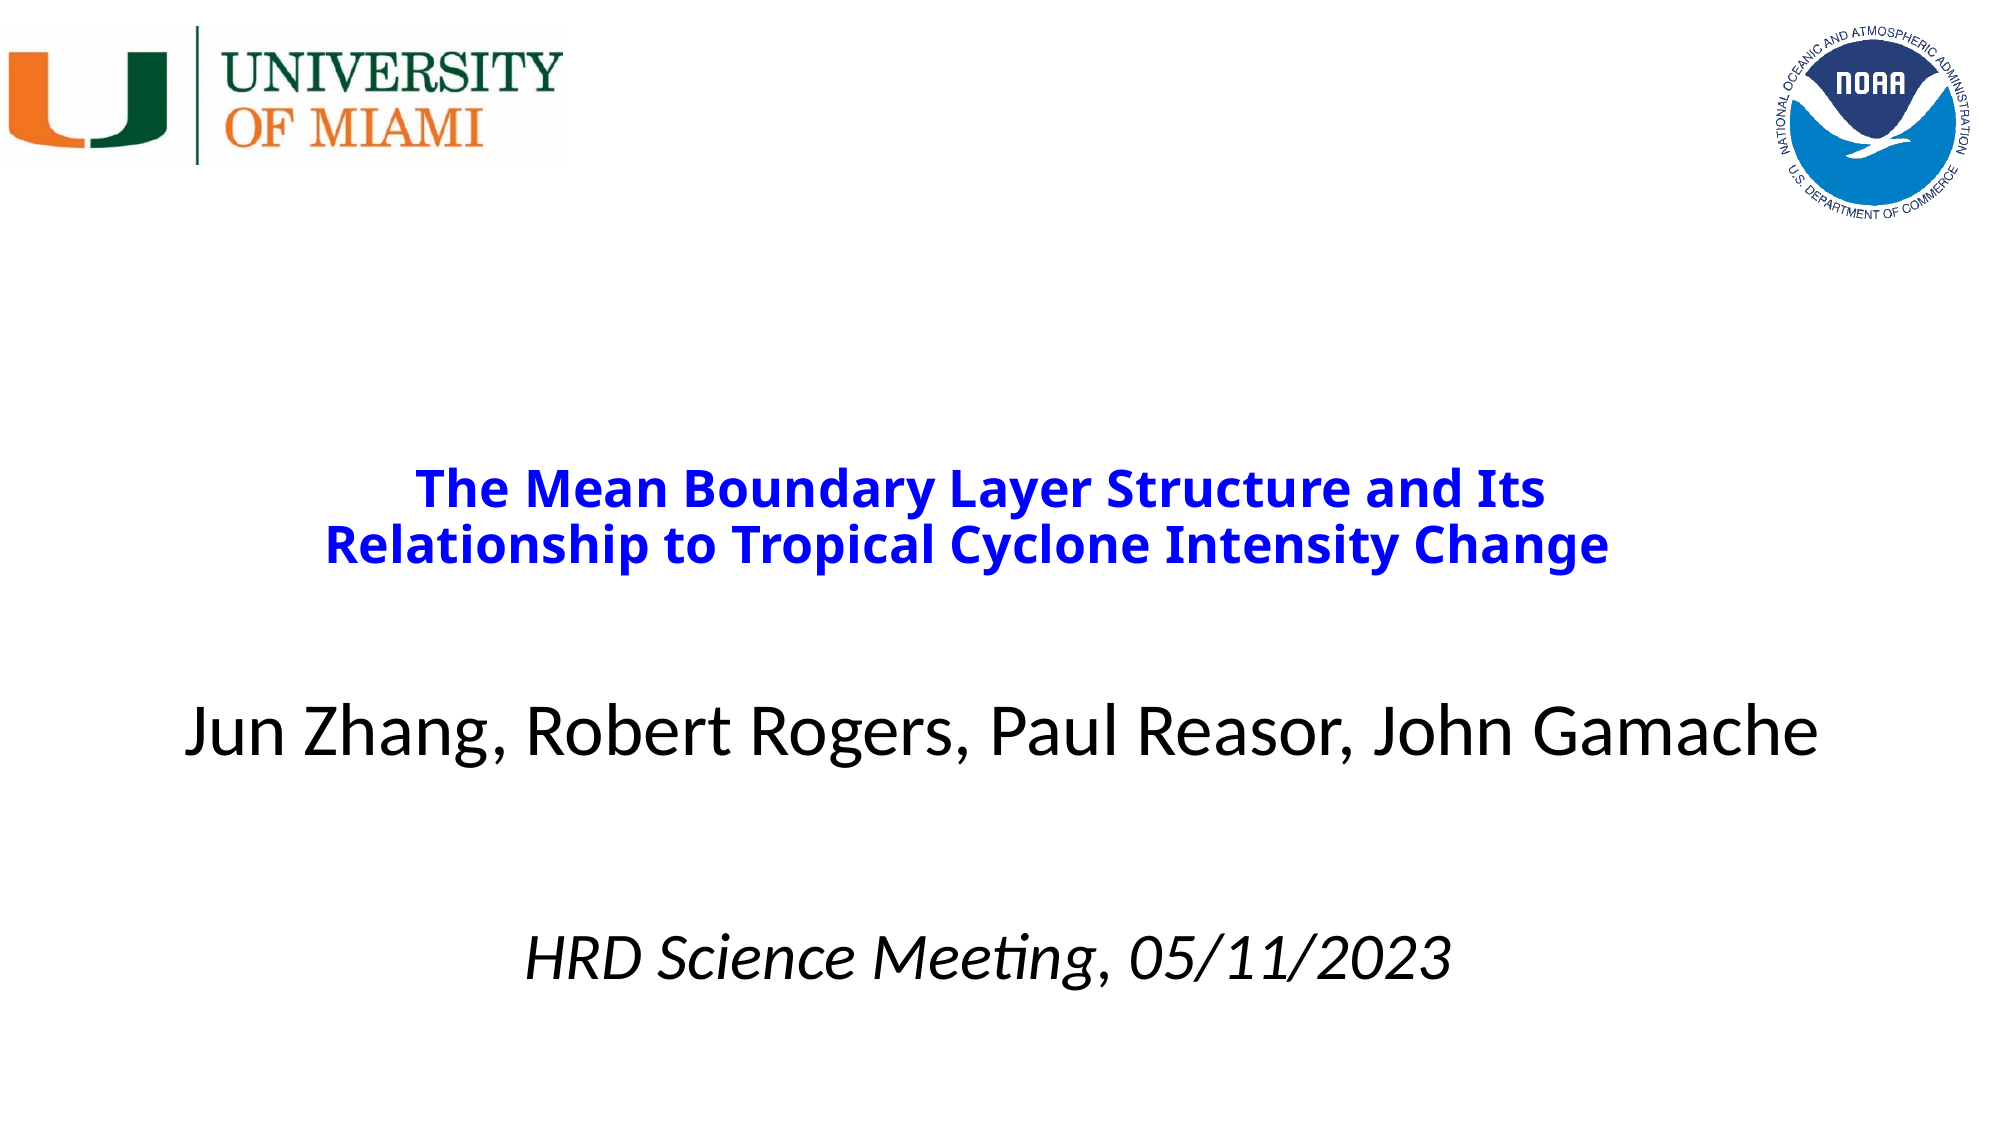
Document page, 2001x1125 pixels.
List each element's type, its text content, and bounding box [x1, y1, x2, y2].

title The Mean Boundary Layer Structure and Its Relationship to Tropical Cyclone Intensity Change [232, 261, 1732, 602]
picture [5, 26, 563, 165]
picture [1775, 26, 1970, 220]
subtitle Jun Zhang, Robert Rogers, Paul Reasor, John Gamache HRD Science Meeting, 05/11/2023 [5, 602, 2000, 1066]
